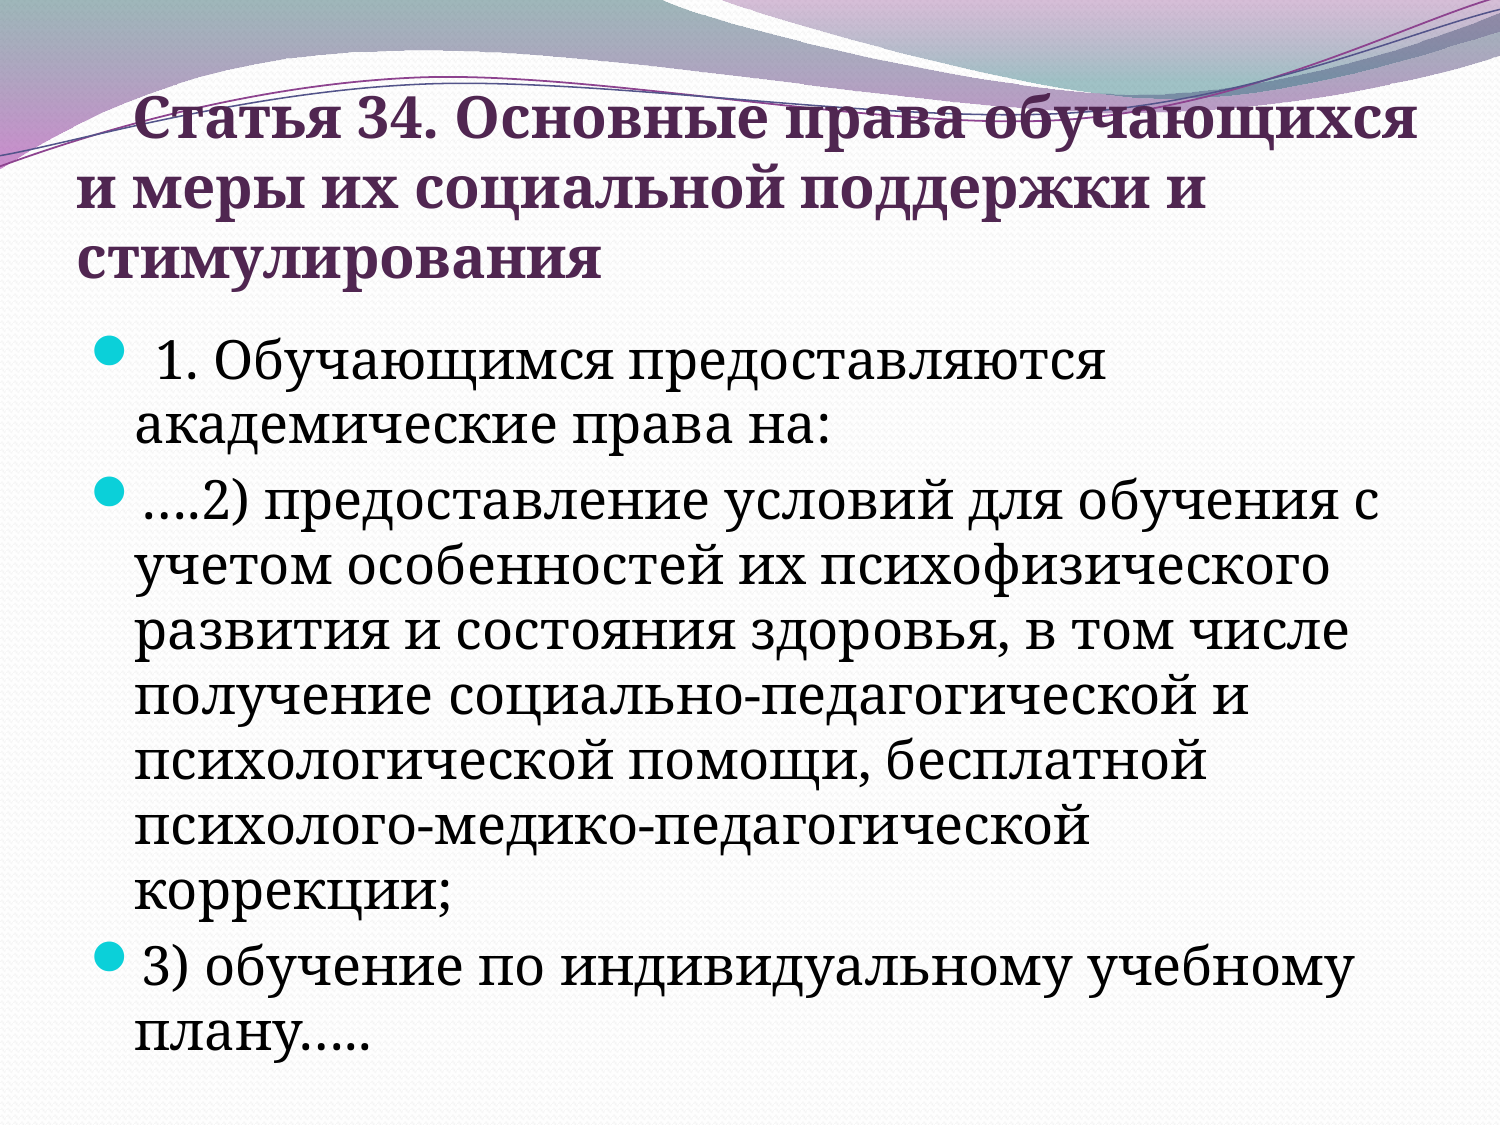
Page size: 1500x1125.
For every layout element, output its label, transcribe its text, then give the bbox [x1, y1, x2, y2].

title Статья 34. Основные права обучающихся и меры их социальной поддержки и стимулирования [76, 160, 1427, 431]
list 1. Обучающимся предоставляются академические права на: ….2) предоставление условий для обучения с учетом особенностей их психофизического развития и состояния здоровья, в том числе получение социально-педагогической и психологической помощи, бесплатной психолого-медико-педагогической коррекции; 3) обучение по индивидуальному учебному плану….. [74, 317, 1426, 1038]
